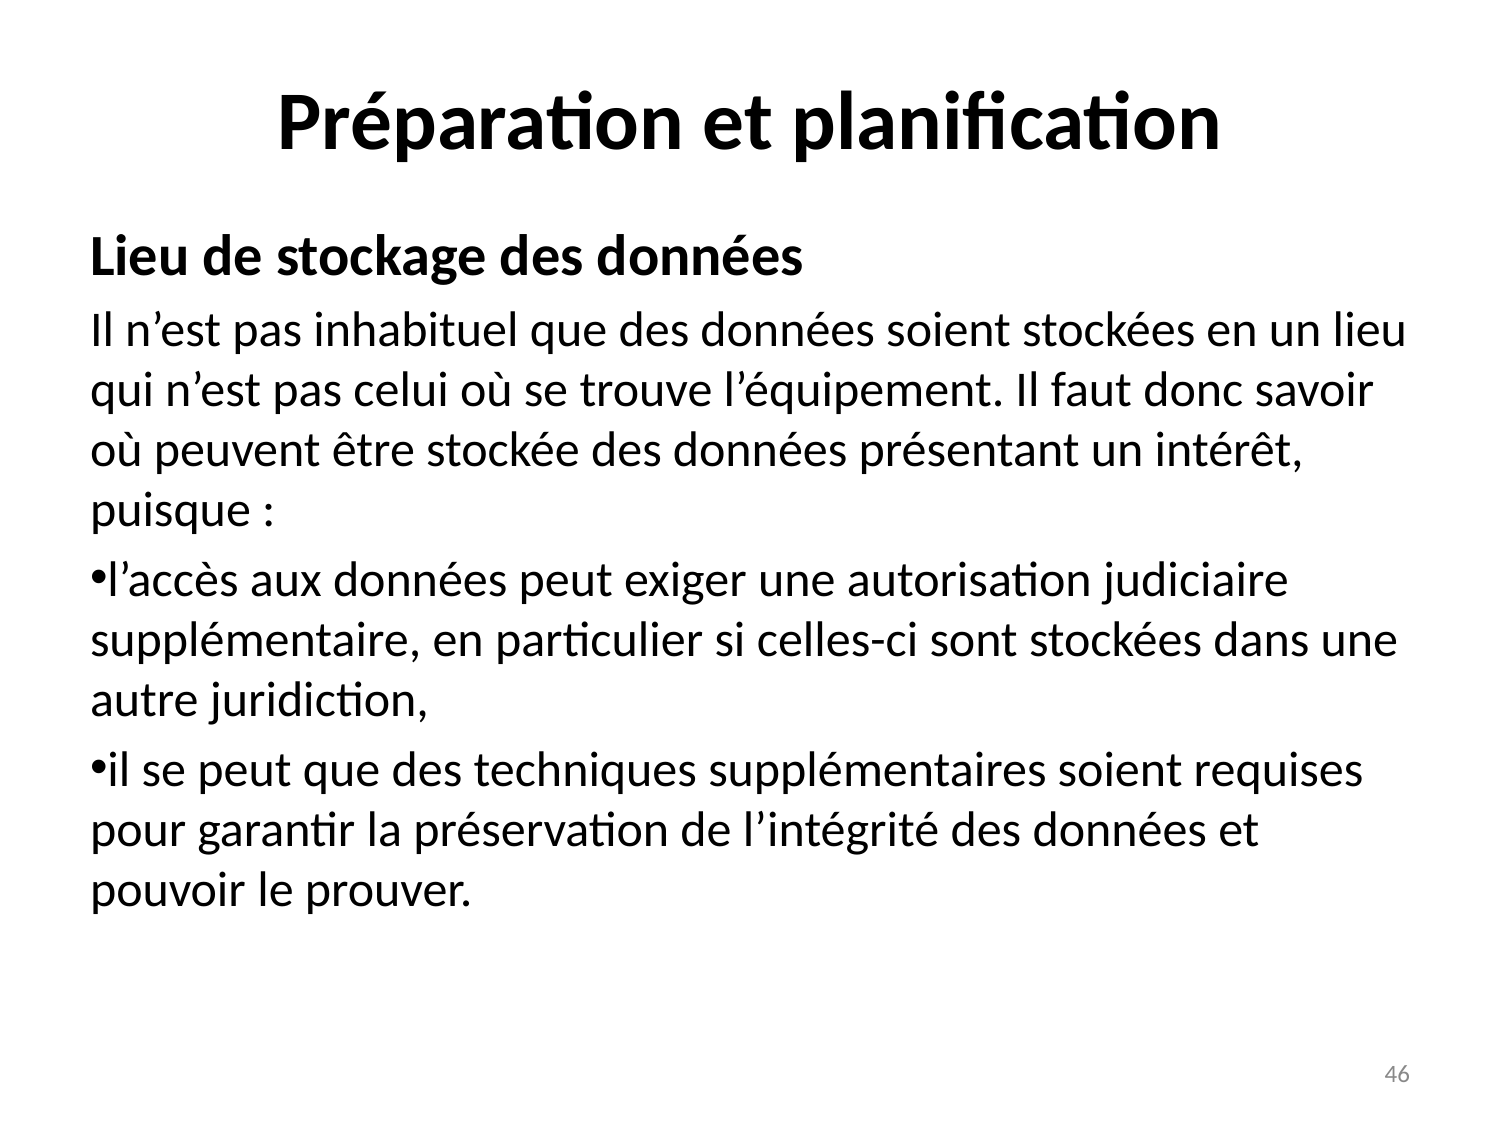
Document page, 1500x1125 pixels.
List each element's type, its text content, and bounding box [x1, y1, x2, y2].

slide_number * [1074, 1064, 1425, 1103]
title Préparation et planification [75, 45, 1425, 188]
list Lieu de stockage des données Il n’est pas inhabituel que des données soient stockées en un lieu qui n’est pas celui où se trouve l’équipement. Il faut donc savoir où peuvent être stockée des données présentant un intérêt, puisque : l’accès aux données peut exiger une autorisation judiciaire supplémentaire, en particulier si celles-ci sont stockées dans une autre juridiction, il se peut que des techniques supplémentaires soient requises pour garantir la préservation de l’intégrité des données et pouvoir le prouver. [75, 209, 1425, 1064]
